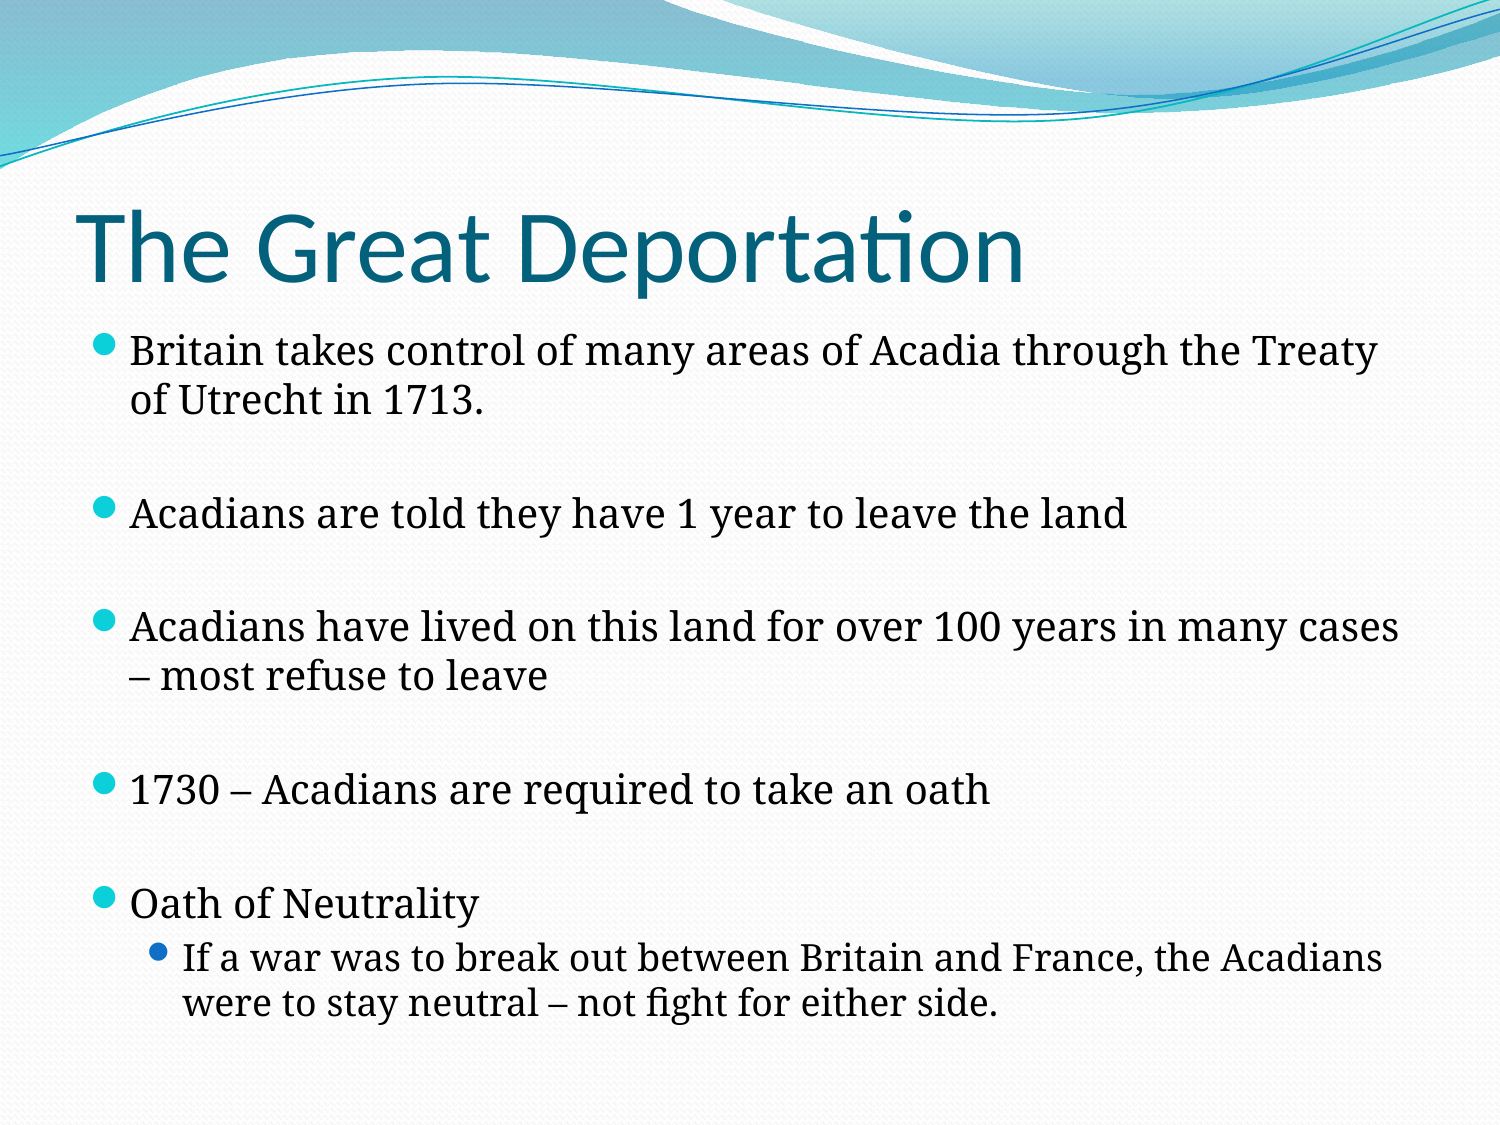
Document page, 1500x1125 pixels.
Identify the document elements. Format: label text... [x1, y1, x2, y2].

title The Great Deportation [75, 115, 1425, 303]
list Britain takes control of many areas of Acadia through the Treaty of Utrecht in 1713. Acadians are told they have 1 year to leave the land Acadians have lived on this land for over 100 years in many cases – most refuse to leave 1730 – Acadians are required to take an oath Oath of Neutrality If a war was to break out between Britain and France, the Acadians were to stay neutral – not fight for either side. [75, 317, 1425, 1038]
